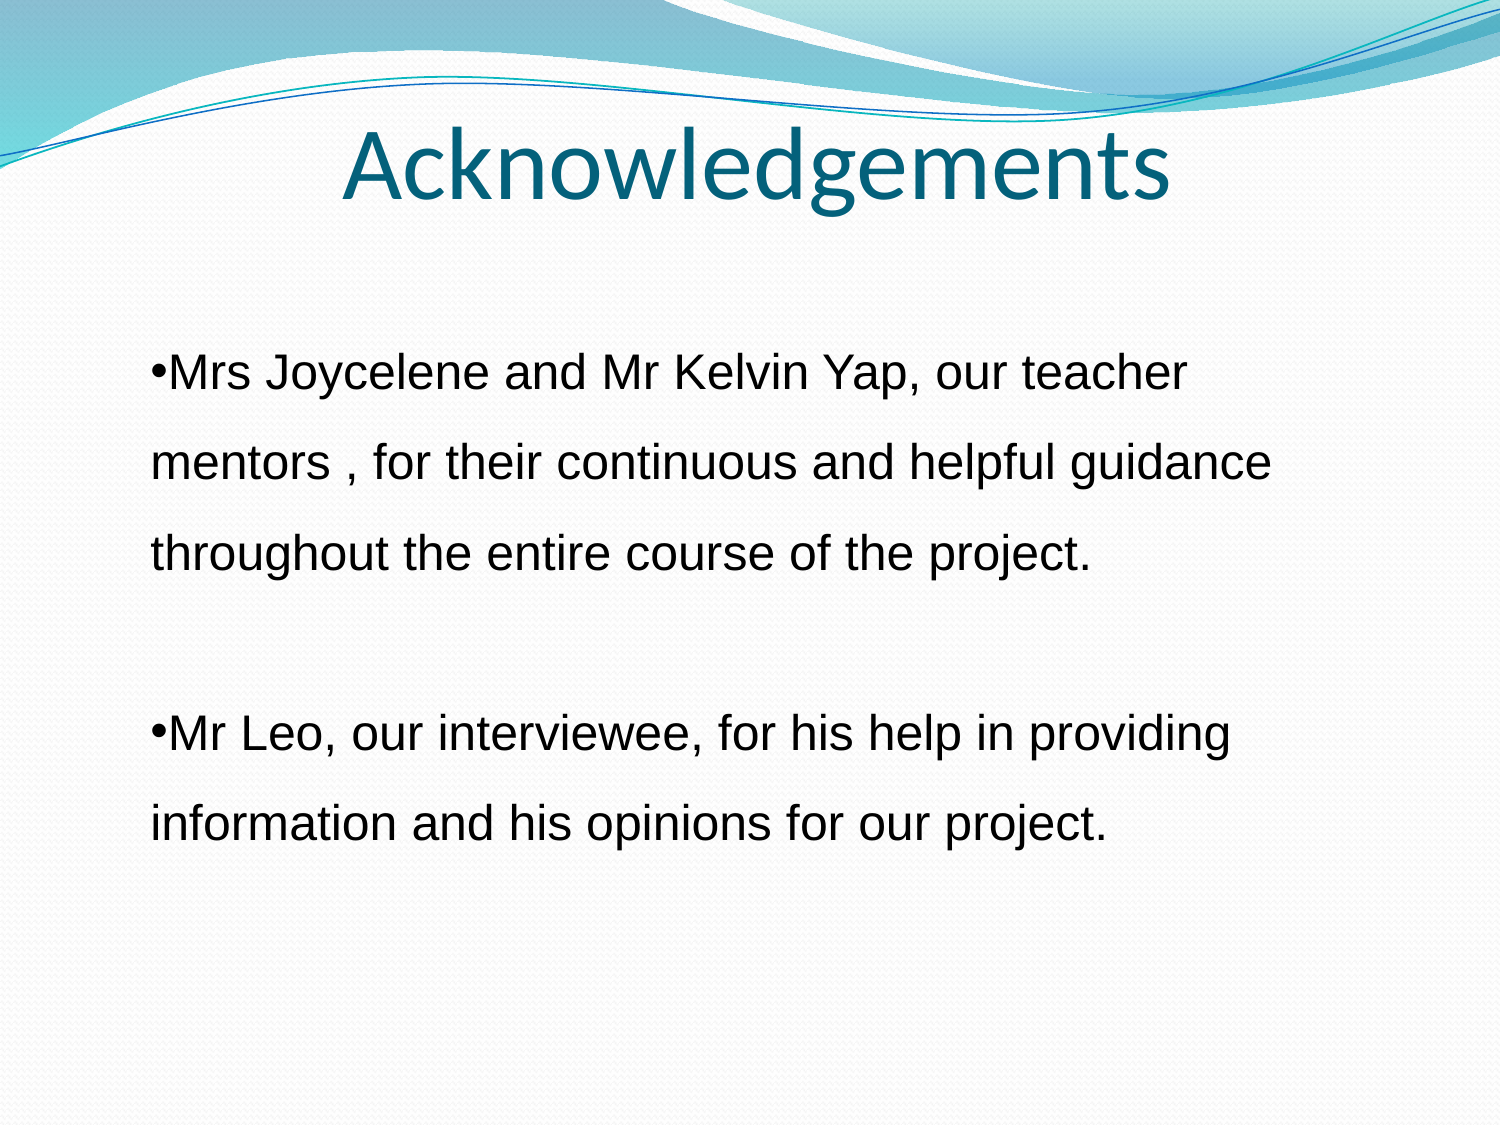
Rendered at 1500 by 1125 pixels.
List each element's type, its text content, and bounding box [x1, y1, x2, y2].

text_box Mrs Joycelene and Mr Kelvin Yap, our teacher mentors , for their continuous and helpful guidance throughout the entire course of the project. Mr Leo, our interviewee, for his help in providing information and his opinions for our project. [135, 302, 1388, 858]
title Acknowledgements [76, 66, 1440, 220]
